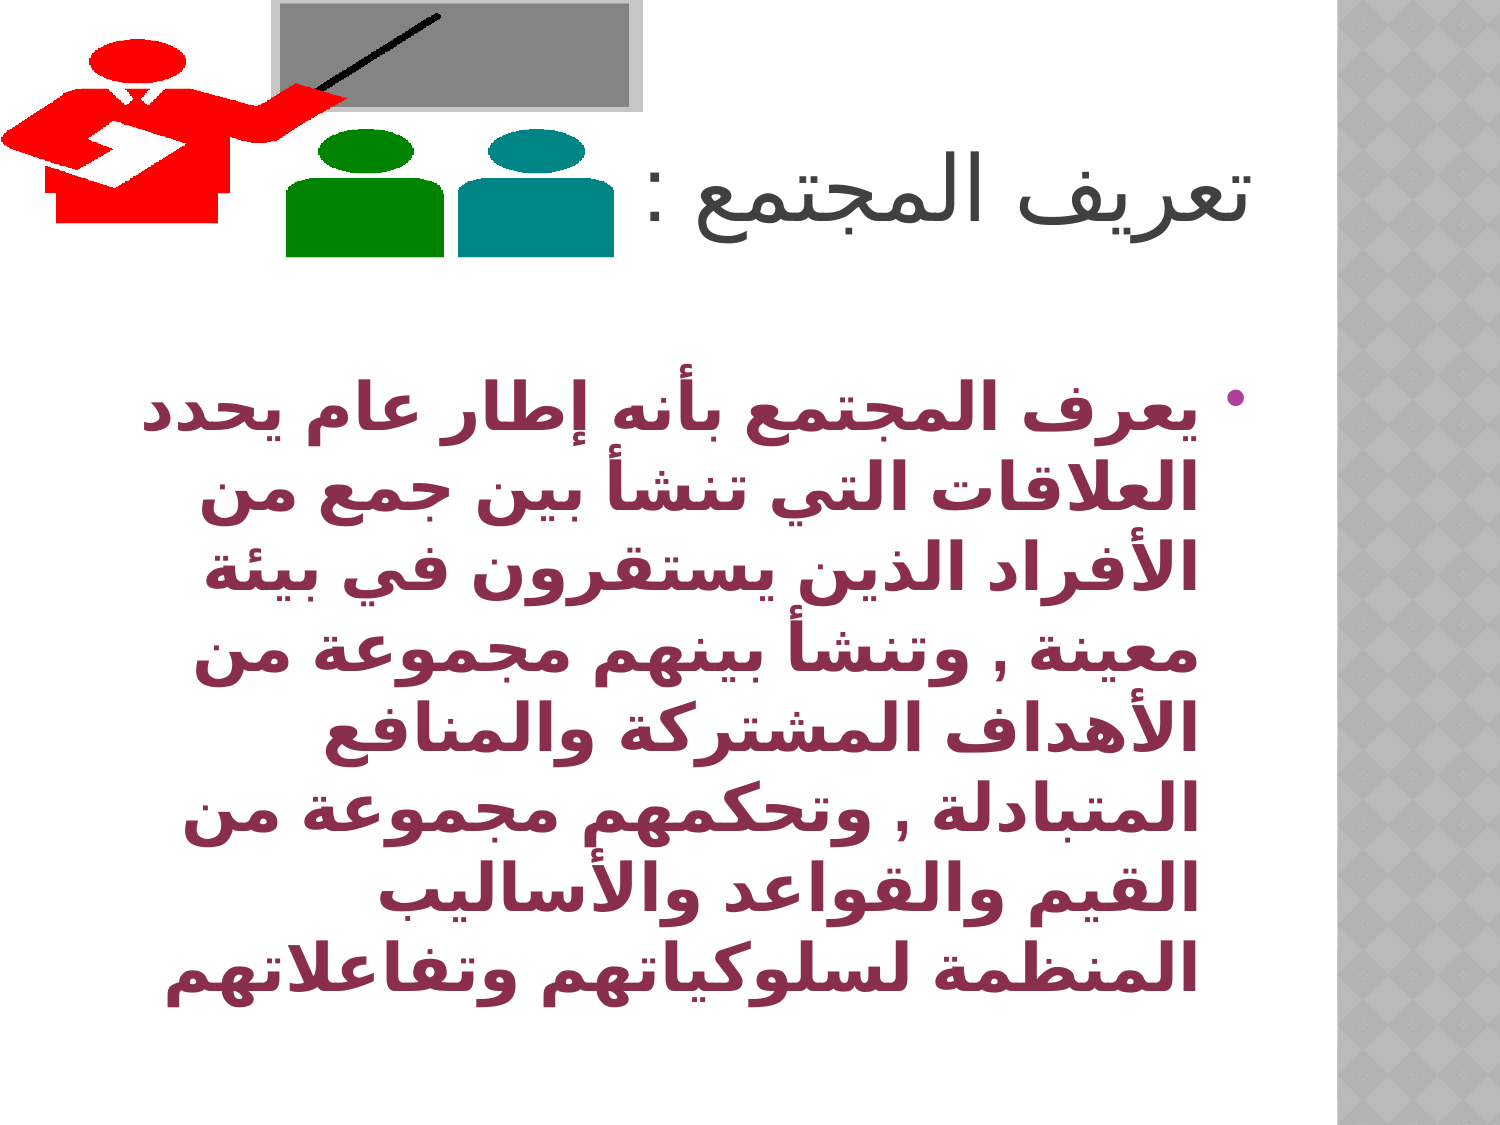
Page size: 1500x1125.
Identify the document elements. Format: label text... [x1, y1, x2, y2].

list يعرف المجتمع بأنه إطار عام يحدد العلاقات التي تنشأ بين جمع من الأفراد الذين يستقرون في بيئة معينة , وتنشأ بينهم مجموعة من الأهداف المشتركة والمنافع المتبادلة , وتحكمهم مجموعة من القيم والقواعد والأساليب المنظمة لسلوكياتهم وتفاعلاتهم [75, 264, 1263, 1059]
title تعريف المجتمع : [650, 52, 1263, 240]
picture [0, 0, 645, 259]
